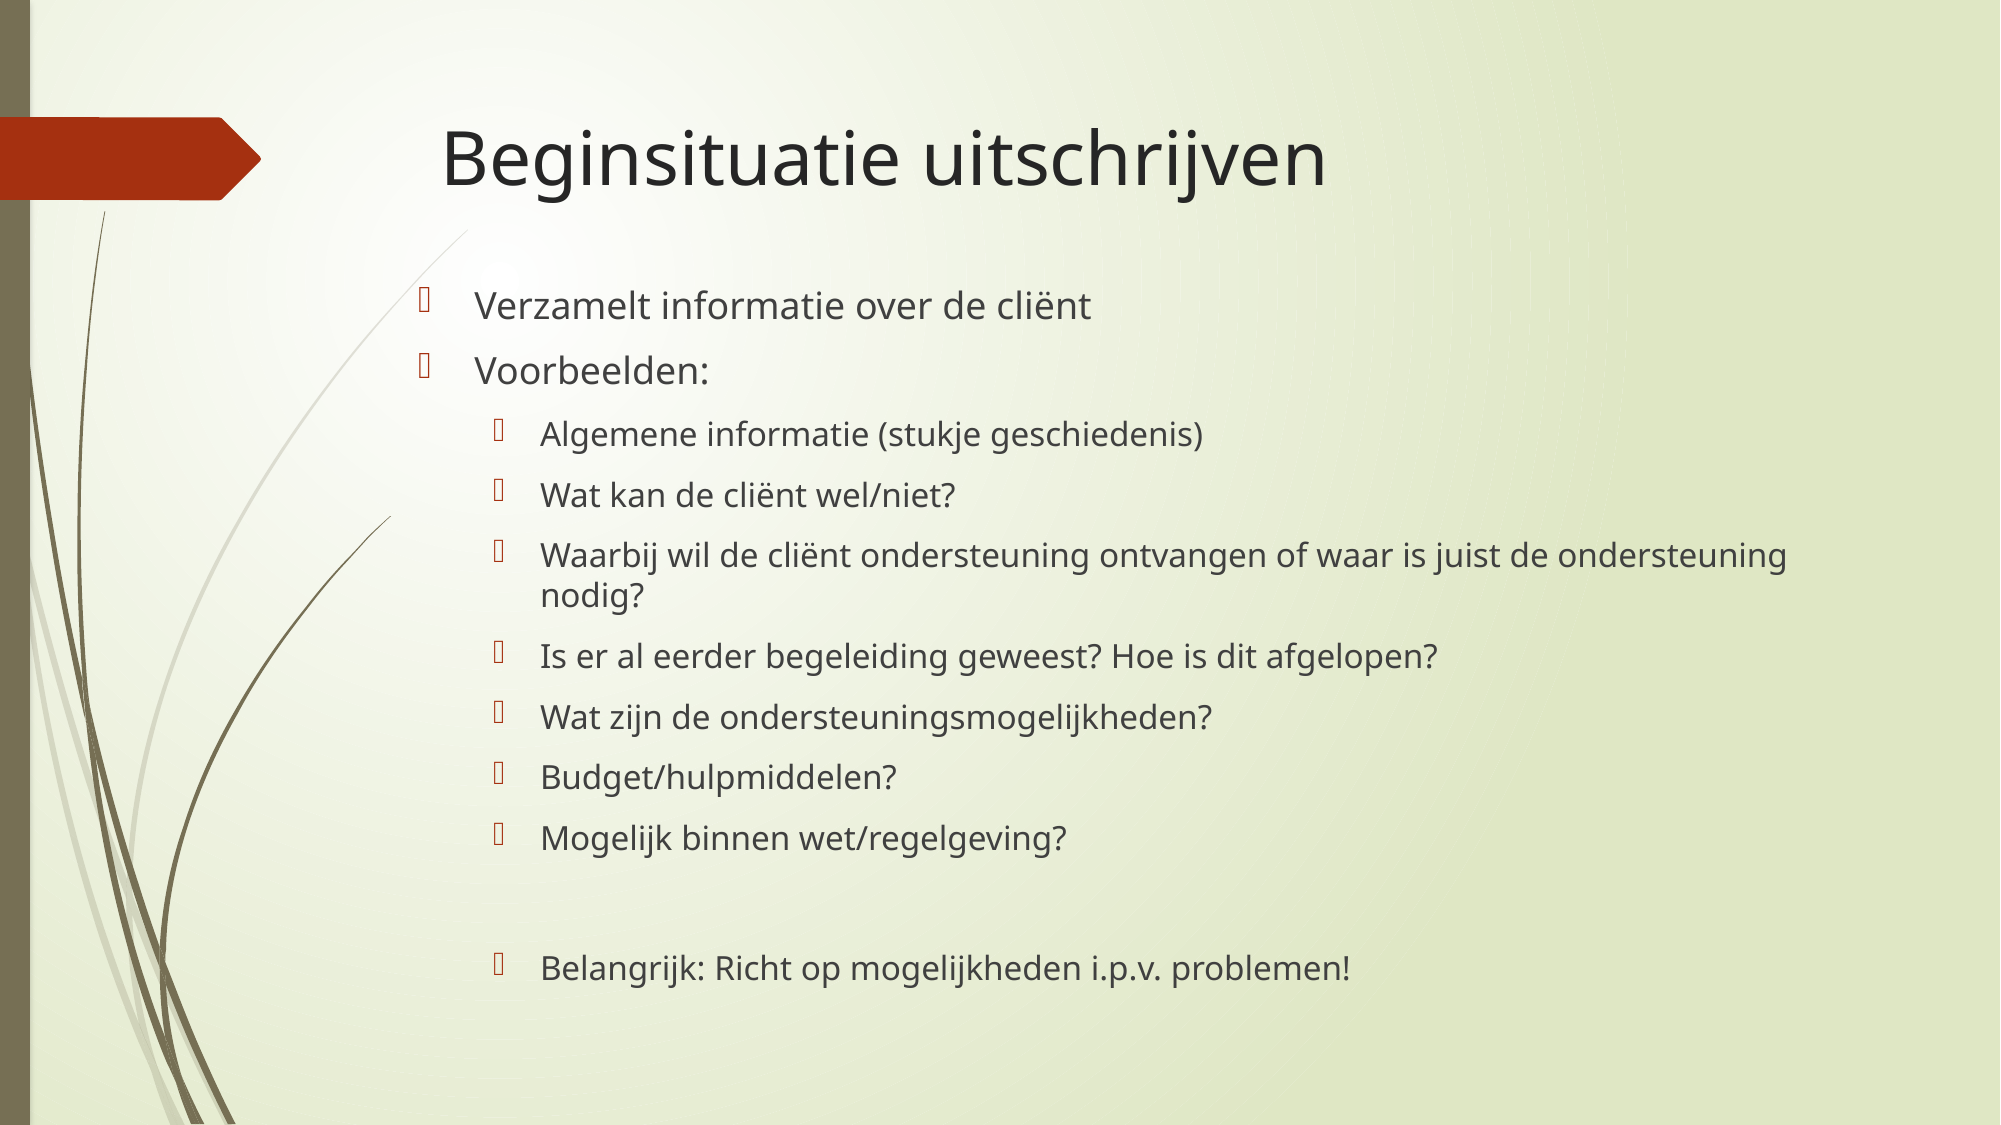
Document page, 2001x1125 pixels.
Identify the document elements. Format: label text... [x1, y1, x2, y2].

title Beginsituatie uitschrijven [425, 102, 1888, 274]
list Verzamelt informatie over de cliënt Voorbeelden: Algemene informatie (stukje geschiedenis) Wat kan de cliënt wel/niet? Waarbij wil de cliënt ondersteuning ontvangen of waar is juist de ondersteuning nodig? Is er al eerder begeleiding geweest? Hoe is dit afgelopen? Wat zijn de ondersteuningsmogelijkheden? Budget/hulpmiddelen? Mogelijk binnen wet/regelgeving? Belangrijk: Richt op mogelijkheden i.p.v. problemen! [403, 274, 1910, 1002]
